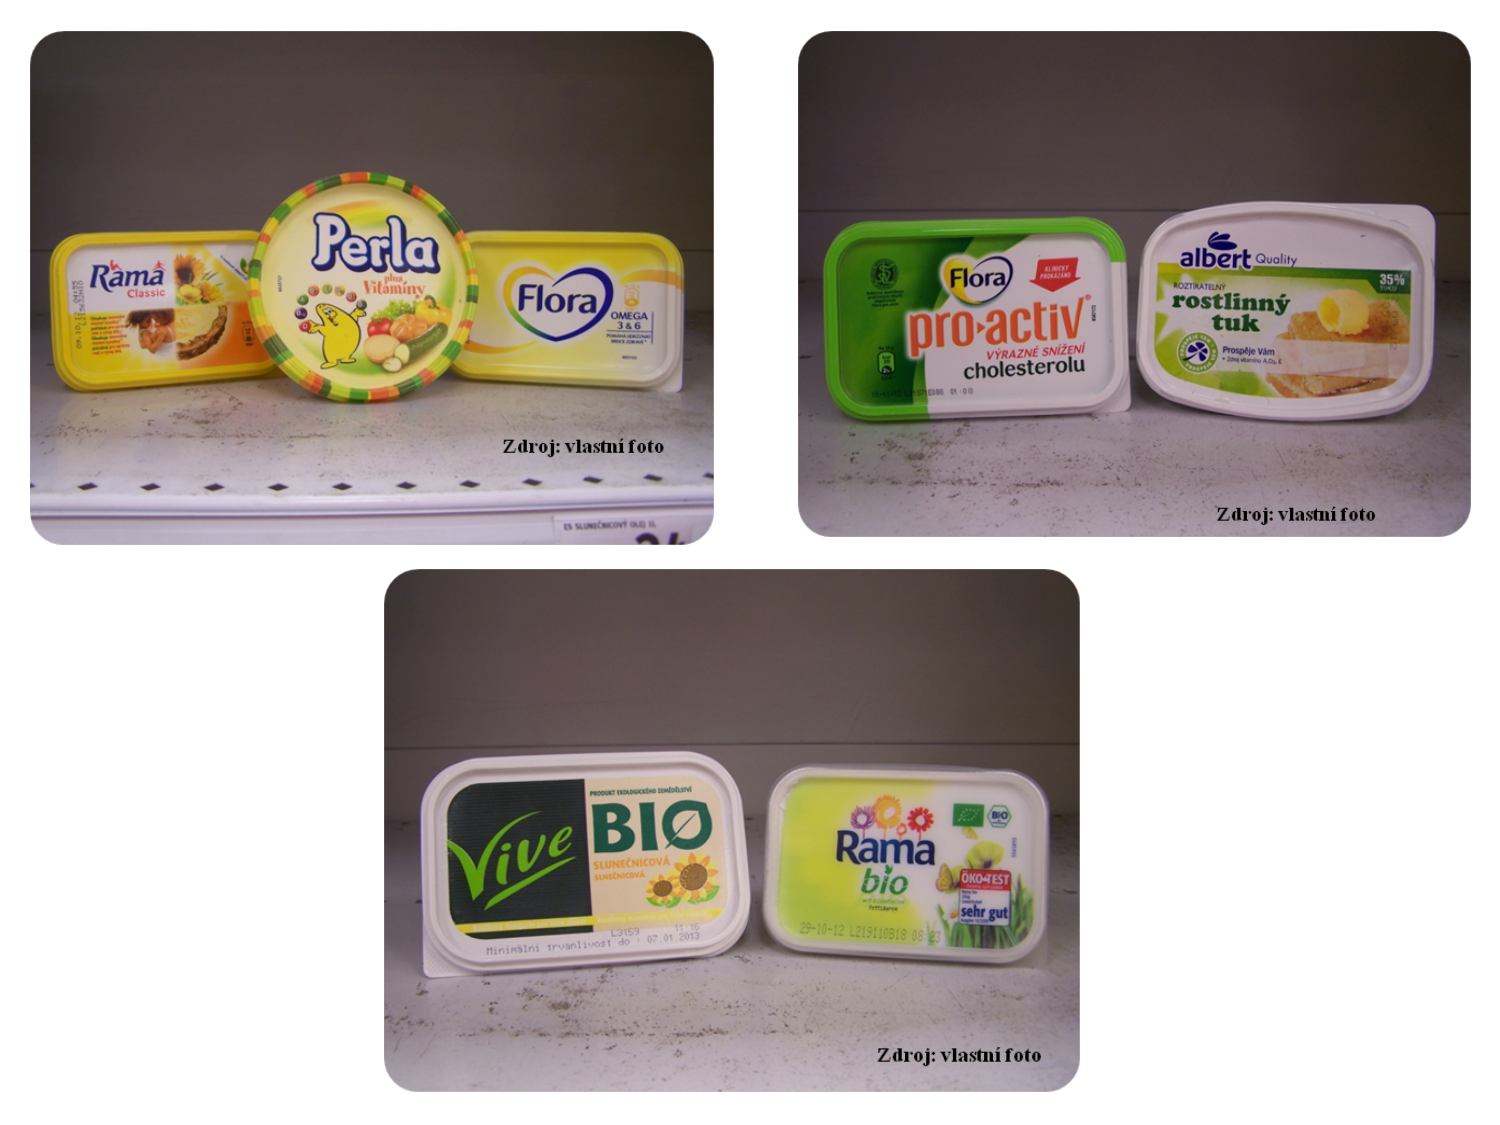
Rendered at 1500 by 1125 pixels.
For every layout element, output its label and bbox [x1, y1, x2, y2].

picture [383, 568, 1081, 1093]
picture [29, 30, 715, 546]
picture [796, 30, 1472, 538]
